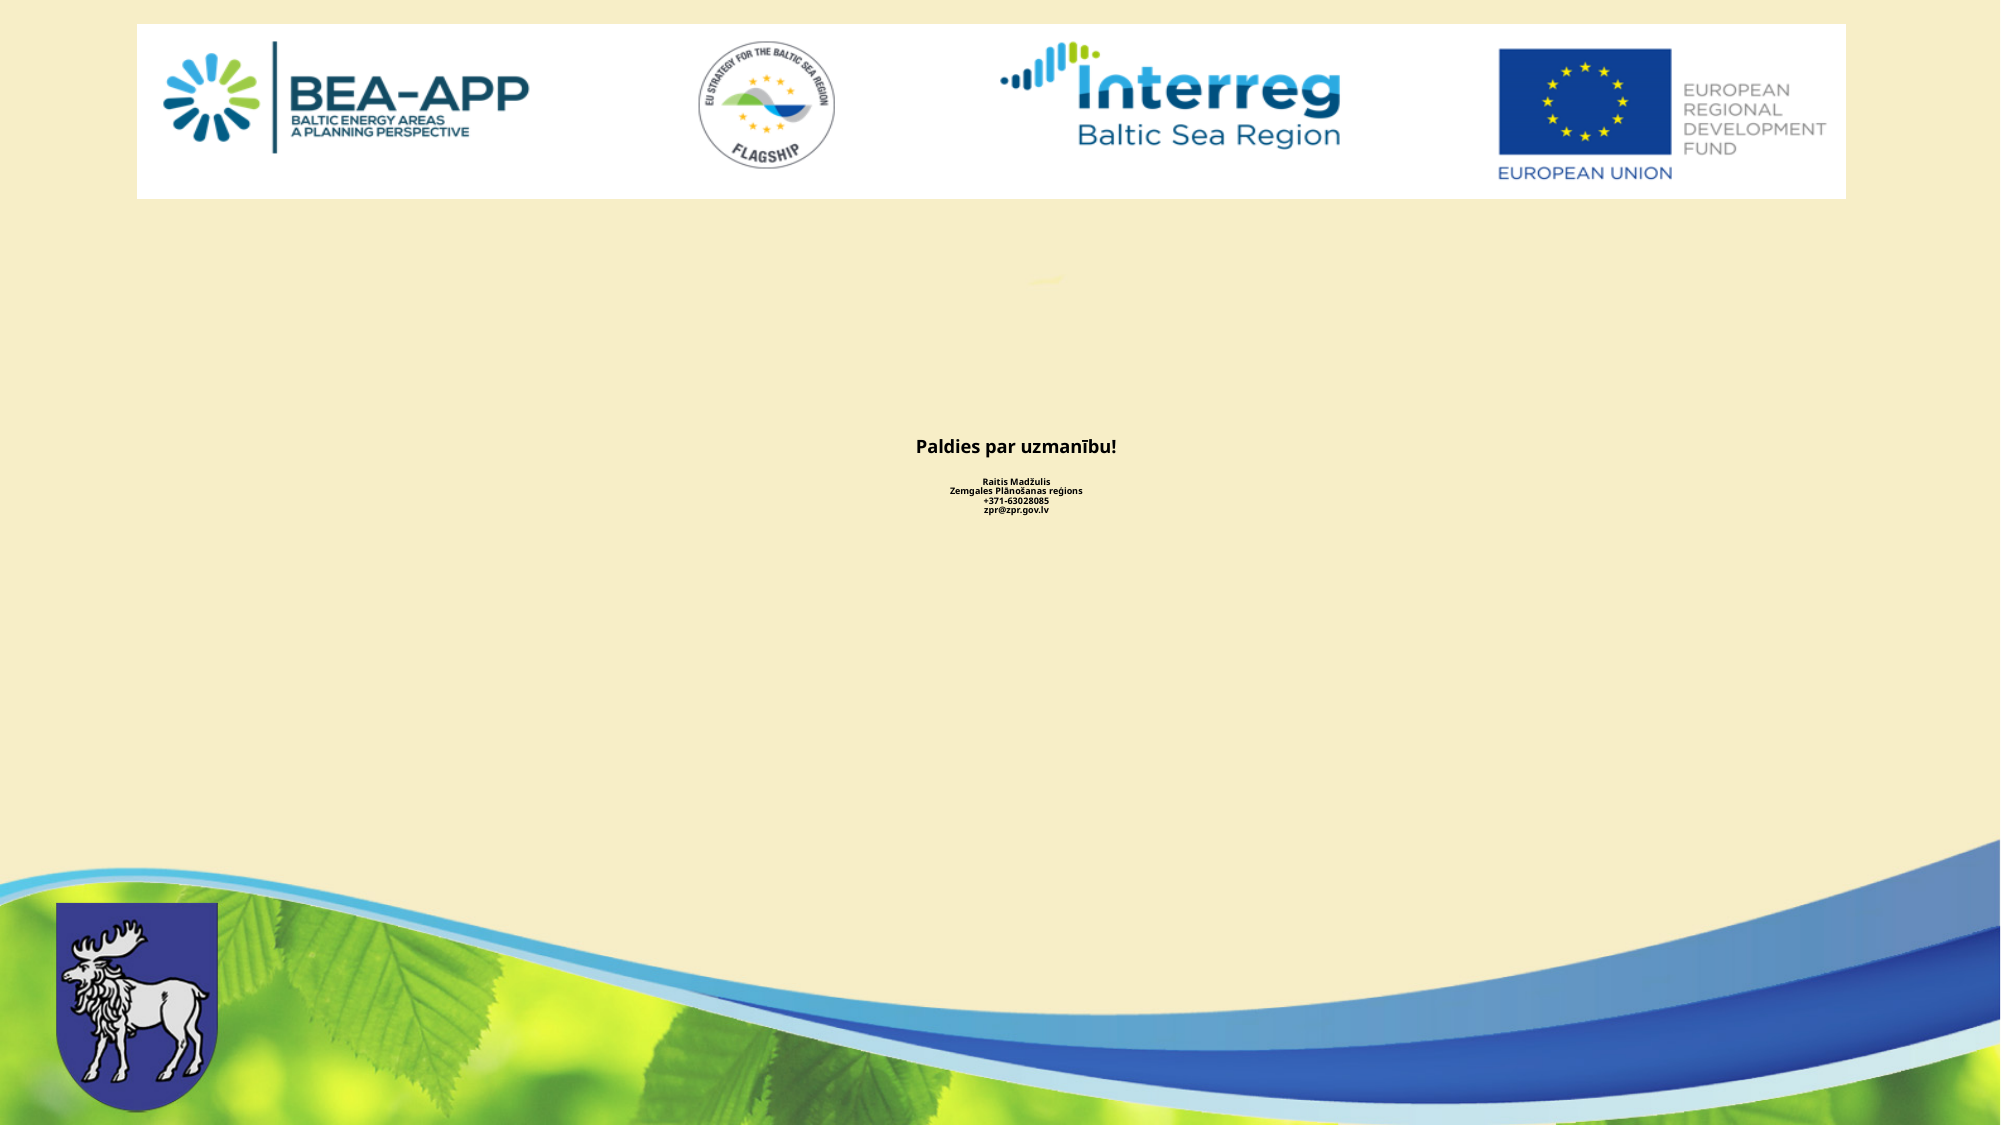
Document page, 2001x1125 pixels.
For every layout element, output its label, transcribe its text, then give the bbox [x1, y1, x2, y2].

title Paldies par uzmanību! Raitis Madžulis Zemgales Plānošanas reģions +371-63028085 zpr@zpr.gov.lv [153, 347, 1879, 565]
picture [0, 0, 2001, 1125]
